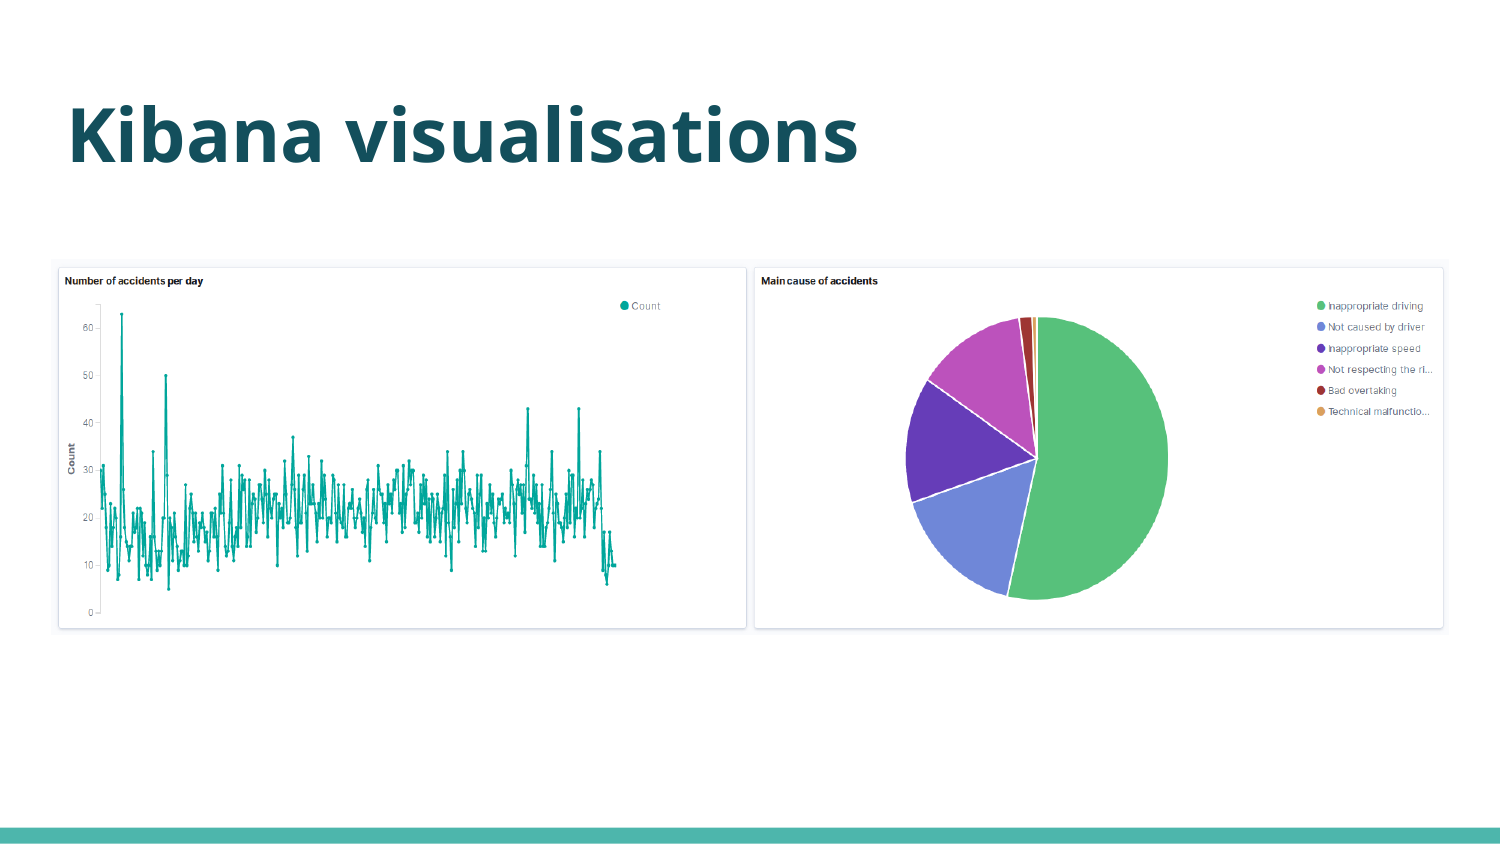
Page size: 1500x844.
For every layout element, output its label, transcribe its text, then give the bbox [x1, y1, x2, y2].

title Kibana visualisations [51, 72, 1449, 189]
picture [50, 259, 1450, 635]
